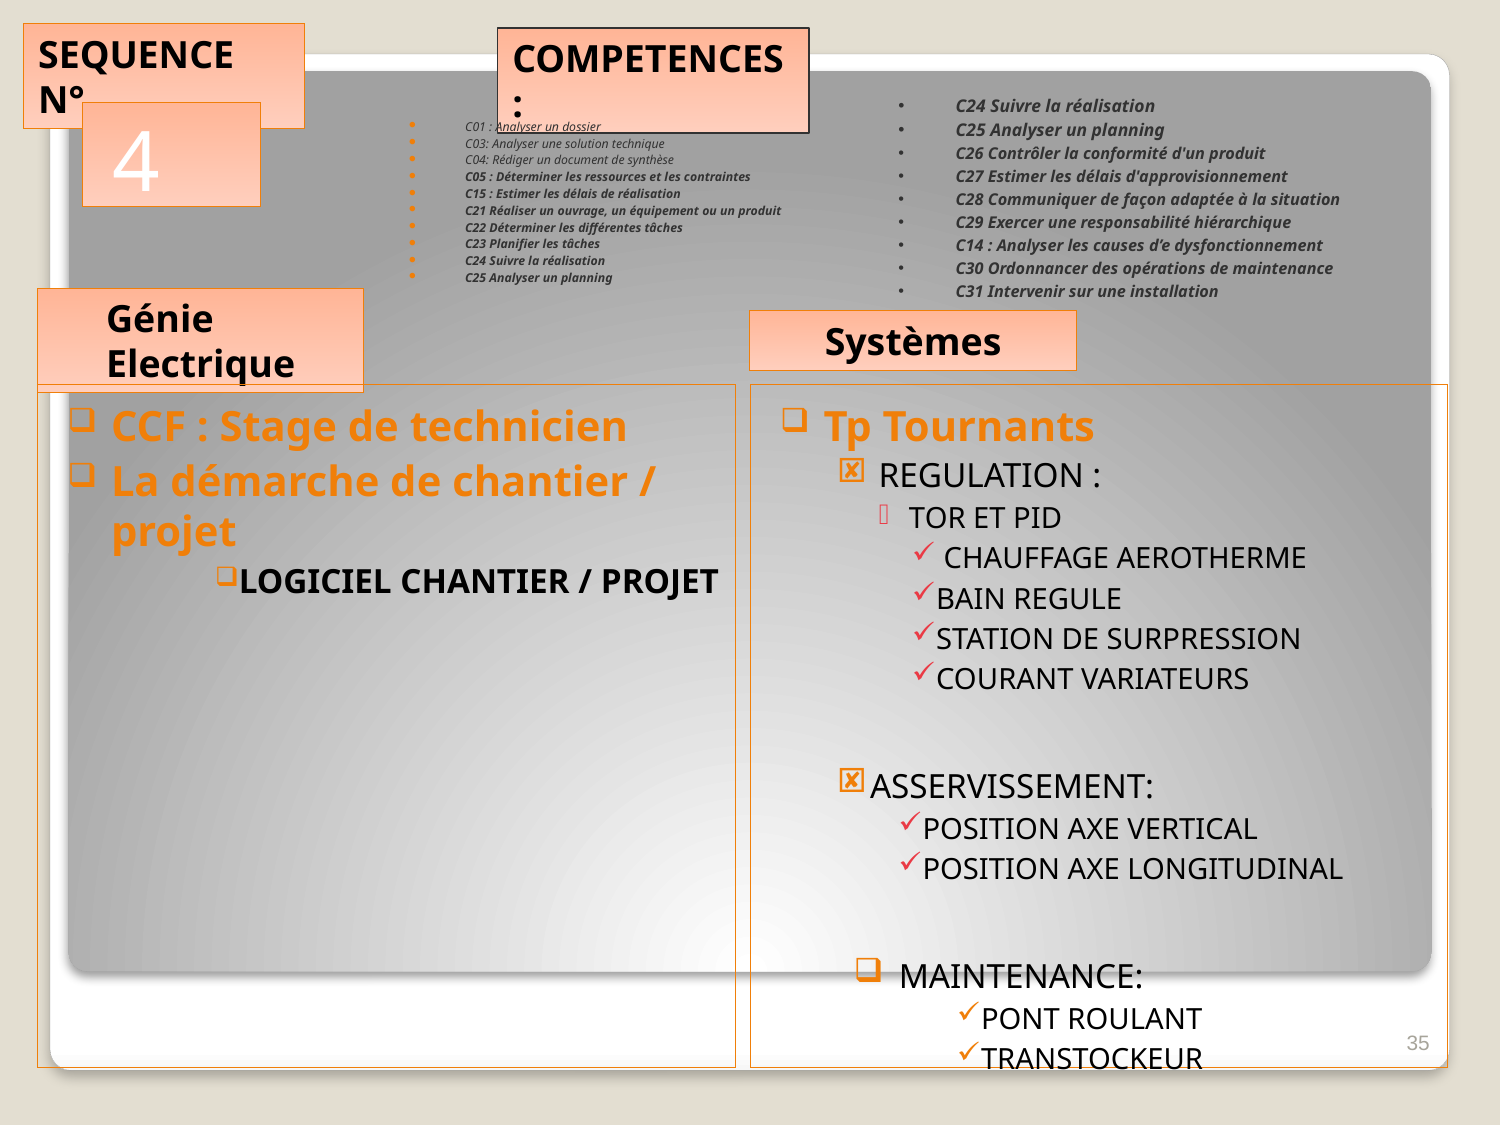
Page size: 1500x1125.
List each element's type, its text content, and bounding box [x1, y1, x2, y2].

text_box C24 Suivre la réalisation C25 Analyser un planning C26 Contrôler la conformité d'un produit C27 Estimer les délais d'approvisionnement C28 Communiquer de façon adaptée à la situation C29 Exercer une responsabilité hiérarchique C14 : Analyser les causes d’e dysfonctionnement C30 Ordonnancer des opérations de maintenance C31 Intervenir sur une installation [883, 87, 1463, 311]
slide_number 35 [1369, 1002, 1445, 1063]
list CCF : Stage de technicien La démarche de chantier / projet LOGICIEL CHANTIER / PROJET [37, 384, 736, 1068]
list Tp Tournants REGULATION : TOR ET PID CHAUFFAGE AEROTHERME BAIN REGULE STATION DE SURPRESSION COURANT VARIATEURS ASSERVISSEMENT: POSITION AXE VERTICAL POSITION AXE LONGITUDINAL MAINTENANCE: PONT ROULANT TRANSTOCKEUR [750, 384, 1448, 1068]
list 4 [82, 102, 261, 207]
list C01 : Analyser un dossier C03: Analyser une solution technique C04: Rédiger un document de synthèse C05 : Déterminer les ressources et les contraintes C15 : Estimer les délais de réalisation C21 Réaliser un ouvrage, un équipement ou un produit C22 Déterminer les différentes tâches C23 Planifier les tâches C24 Suivre la réalisation C25 Analyser un planning [378, 87, 883, 296]
